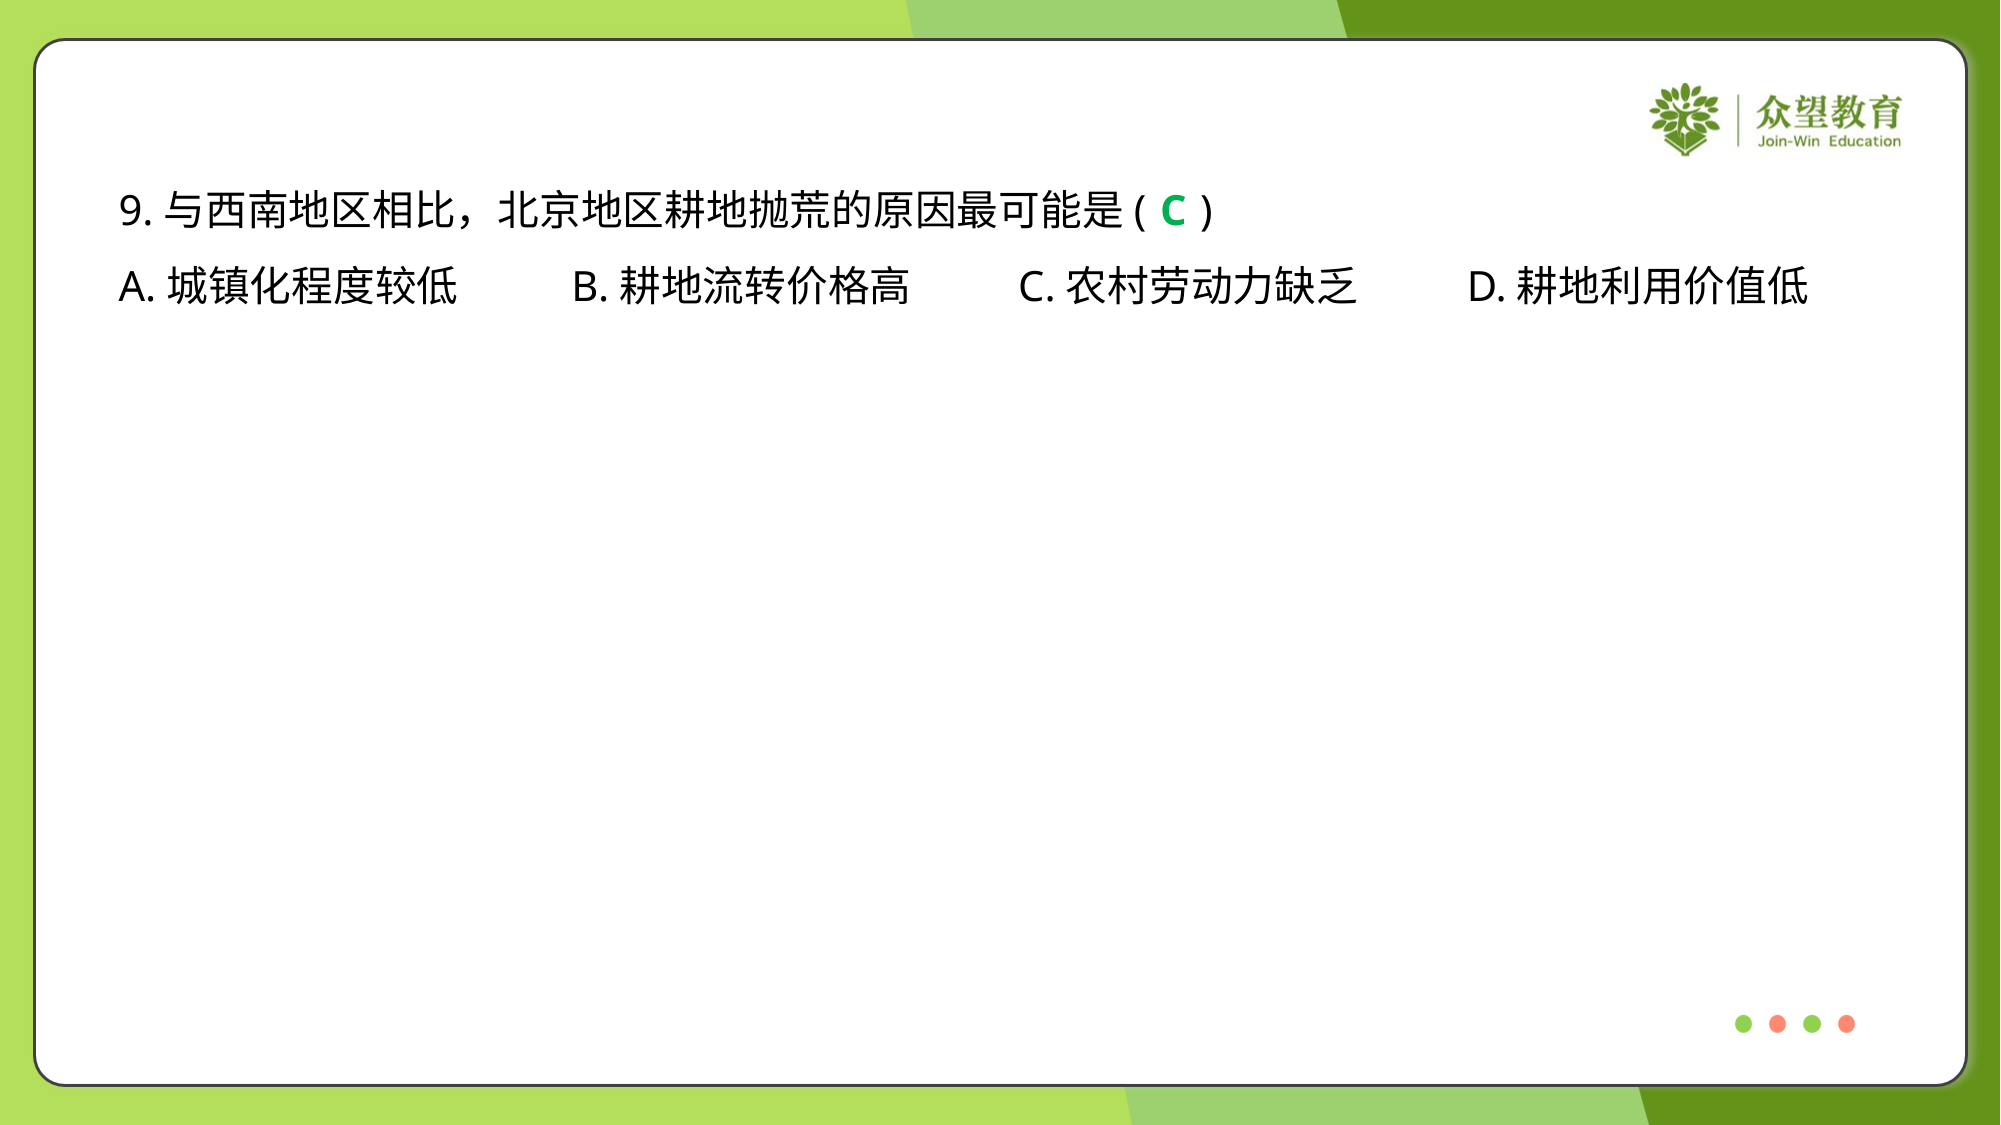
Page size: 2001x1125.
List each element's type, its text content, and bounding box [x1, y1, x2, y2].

text_box A.城镇化程度较低 B.耕地流转价格高 C.农村劳动力缺乏 D.耕地利用价值低 [118, 234, 1883, 302]
picture [0, 0, 2000, 1125]
text_box 9.与西南地区相比，北京地区耕地抛荒的原因最可能是( ) [118, 158, 1144, 226]
text_box 9.与西南地区相比，北京地区耕地抛荒的原因最可能是( ) [1203, 158, 1883, 226]
text_box C [1144, 158, 1203, 226]
